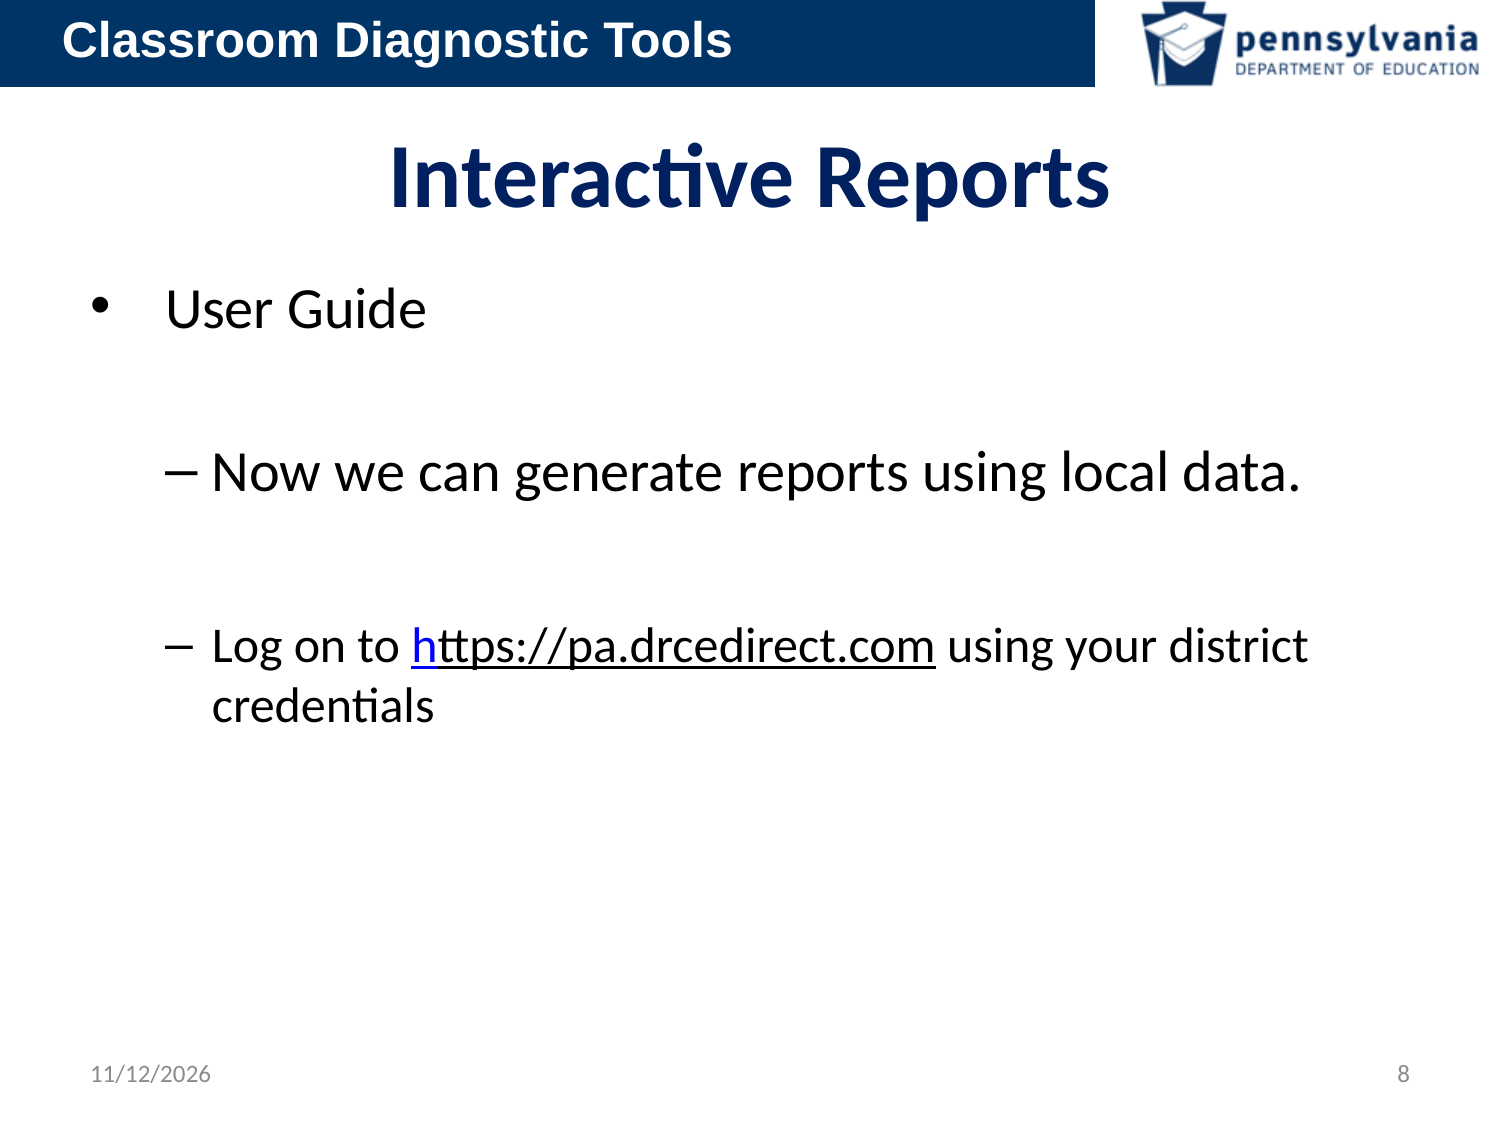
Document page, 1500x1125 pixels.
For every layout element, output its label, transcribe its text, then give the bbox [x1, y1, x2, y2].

picture [1134, 0, 1485, 90]
title Interactive Reports [75, 77, 1425, 262]
slide_number 8 [1074, 1042, 1425, 1103]
list User Guide Now we can generate reports using local data. Log on to https://pa.drcedirect.com using your district credentials [75, 262, 1425, 1005]
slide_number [75, 1042, 425, 1103]
